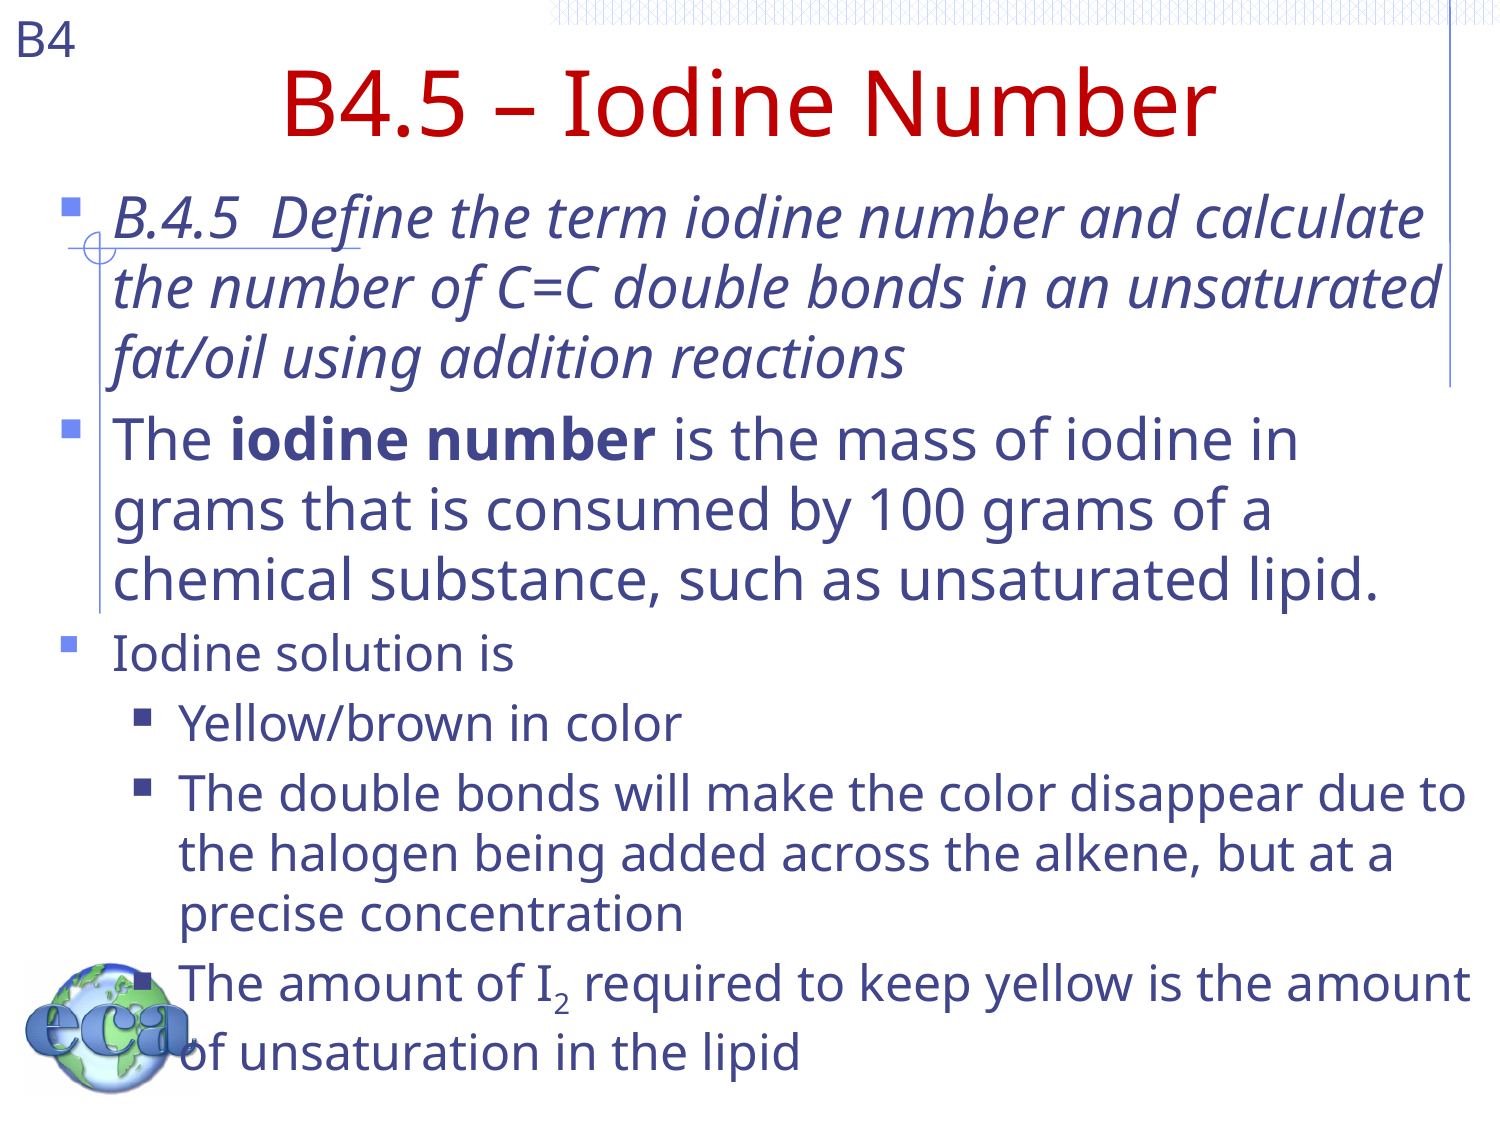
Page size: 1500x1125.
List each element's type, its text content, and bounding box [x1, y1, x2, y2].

title B4.5 – Iodine Number [37, 24, 1463, 163]
list B.4.5 Define the term iodine number and calculate the number of C=C double bonds in an unsaturated fat/oil using addition reactions The iodine number is the mass of iodine in grams that is consumed by 100 grams of a chemical substance, such as unsaturated lipid. Iodine solution is Yellow/brown in color The double bonds will make the color disappear due to the halogen being added across the alkene, but at a precise concentration The amount of I2 required to keep yellow is the amount of unsaturation in the lipid [41, 172, 1500, 911]
picture [23, 960, 200, 1096]
